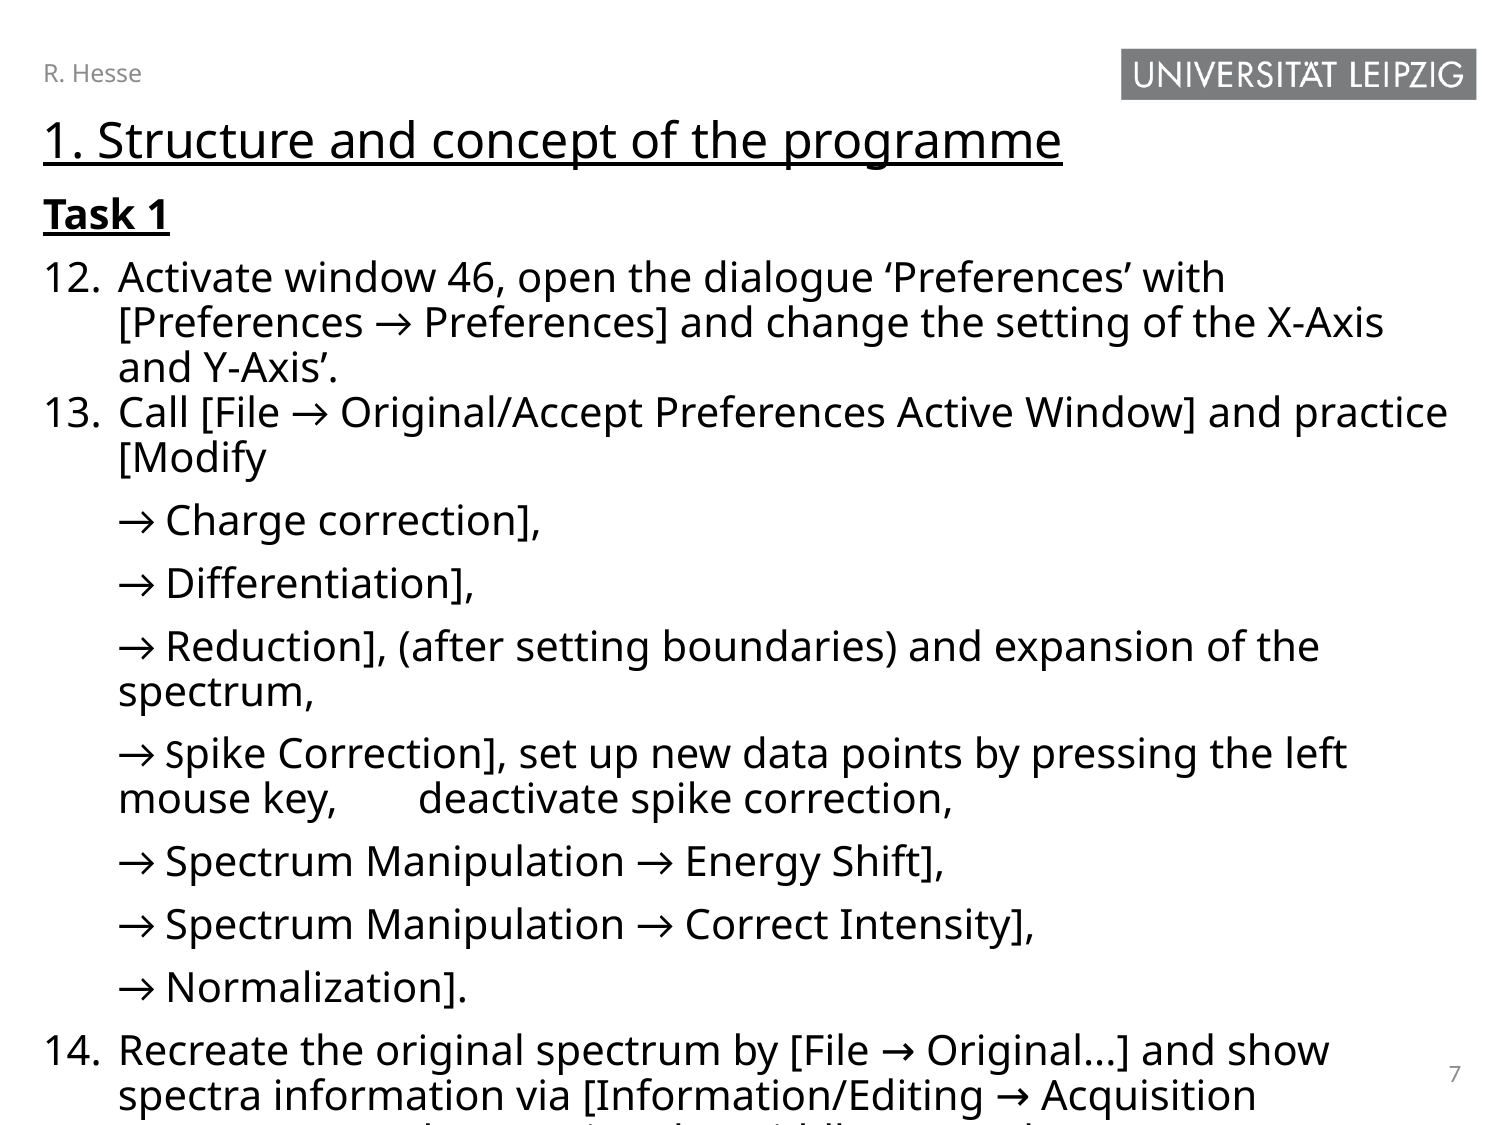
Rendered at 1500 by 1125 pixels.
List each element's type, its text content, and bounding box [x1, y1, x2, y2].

footer R. Hesse [28, 44, 1410, 105]
text_box Task 1 Activate window 46, open the dialogue ‘Preferences’ with [Preferences → Preferences] and change the setting of the X-Axis and Y-Axis’. Call [File → Original/Accept Preferences Active Window] and practice [Modify → Charge correction], → Differentiation], → Reduction], (after setting boundaries) and expansion of the spectrum, → Spike Correction], set up new data points by pressing the left mouse key, deactivate spike correction, → Spectrum Manipulation → Energy Shift], → Spectrum Manipulation → Correct Intensity], → Normalization]. Recreate the original spectrum by [File → Original...] and show spectra information via [Information/Editing → Acquisition Parameters] or by pressing the middle mouse key. [28, 185, 1477, 1125]
text_box 1. Structure and concept of the programme [28, 101, 1269, 177]
picture [1410, 48, 1477, 100]
